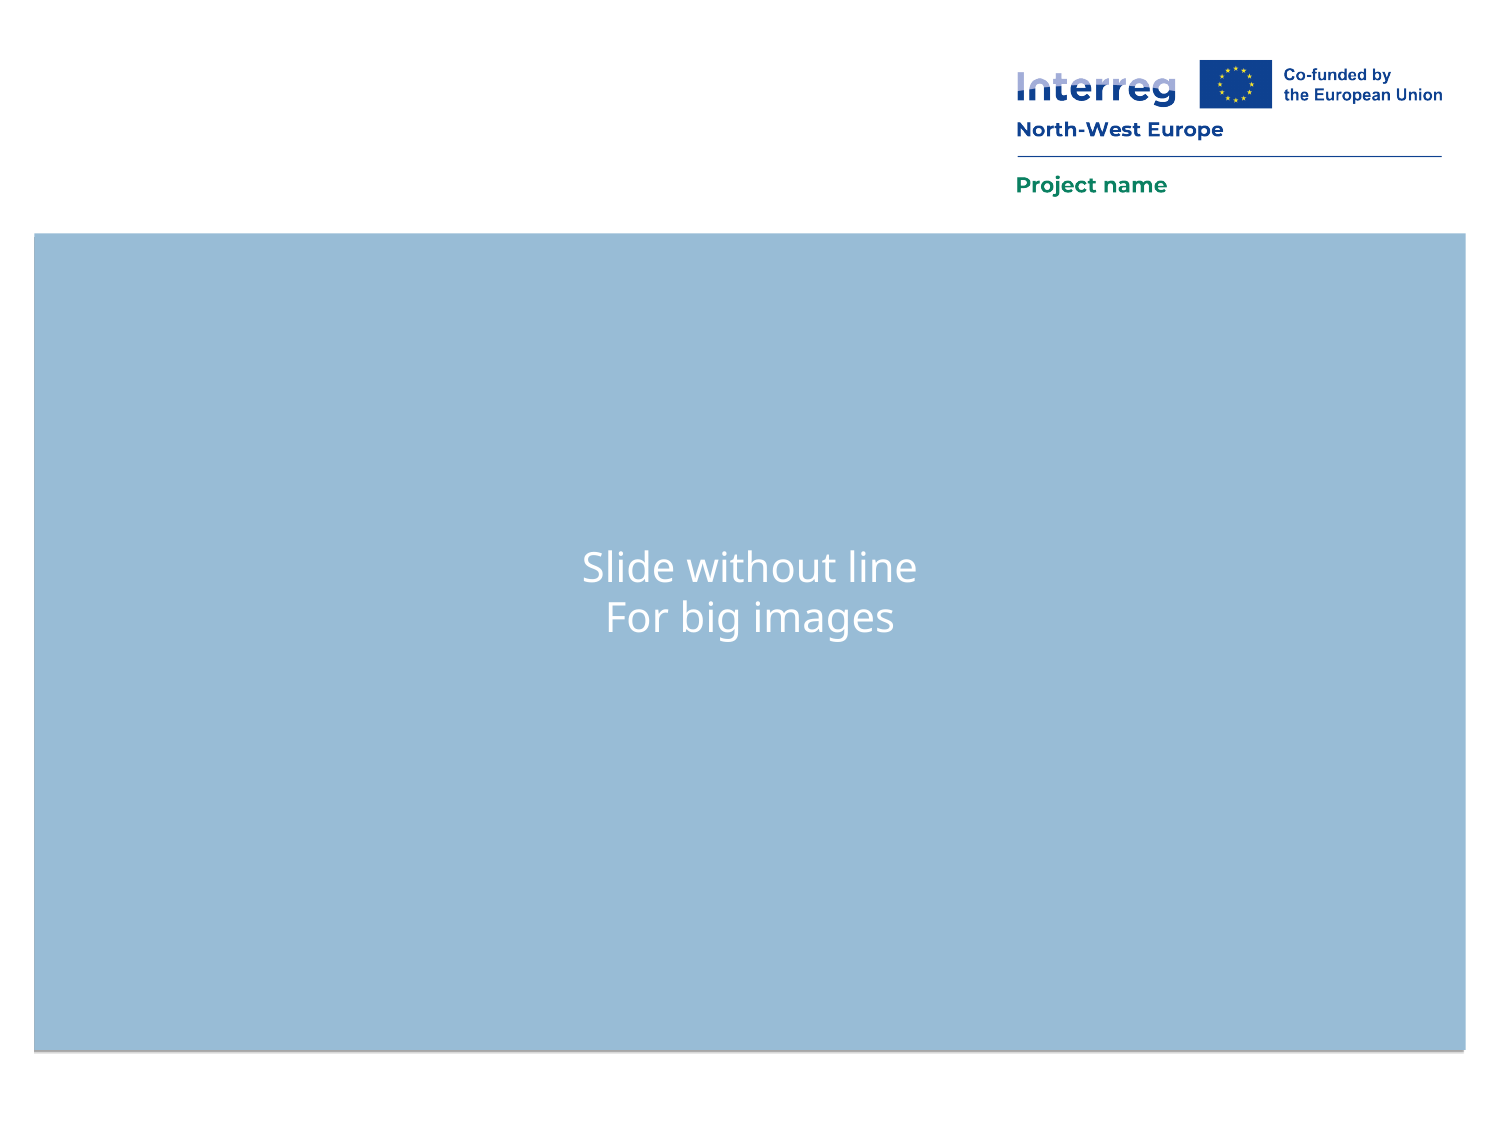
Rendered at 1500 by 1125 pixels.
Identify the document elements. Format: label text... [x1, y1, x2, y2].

picture [958, 0, 1500, 252]
text_box Slide without line For big images [460, 533, 1039, 649]
text_box [34, 233, 1466, 1050]
